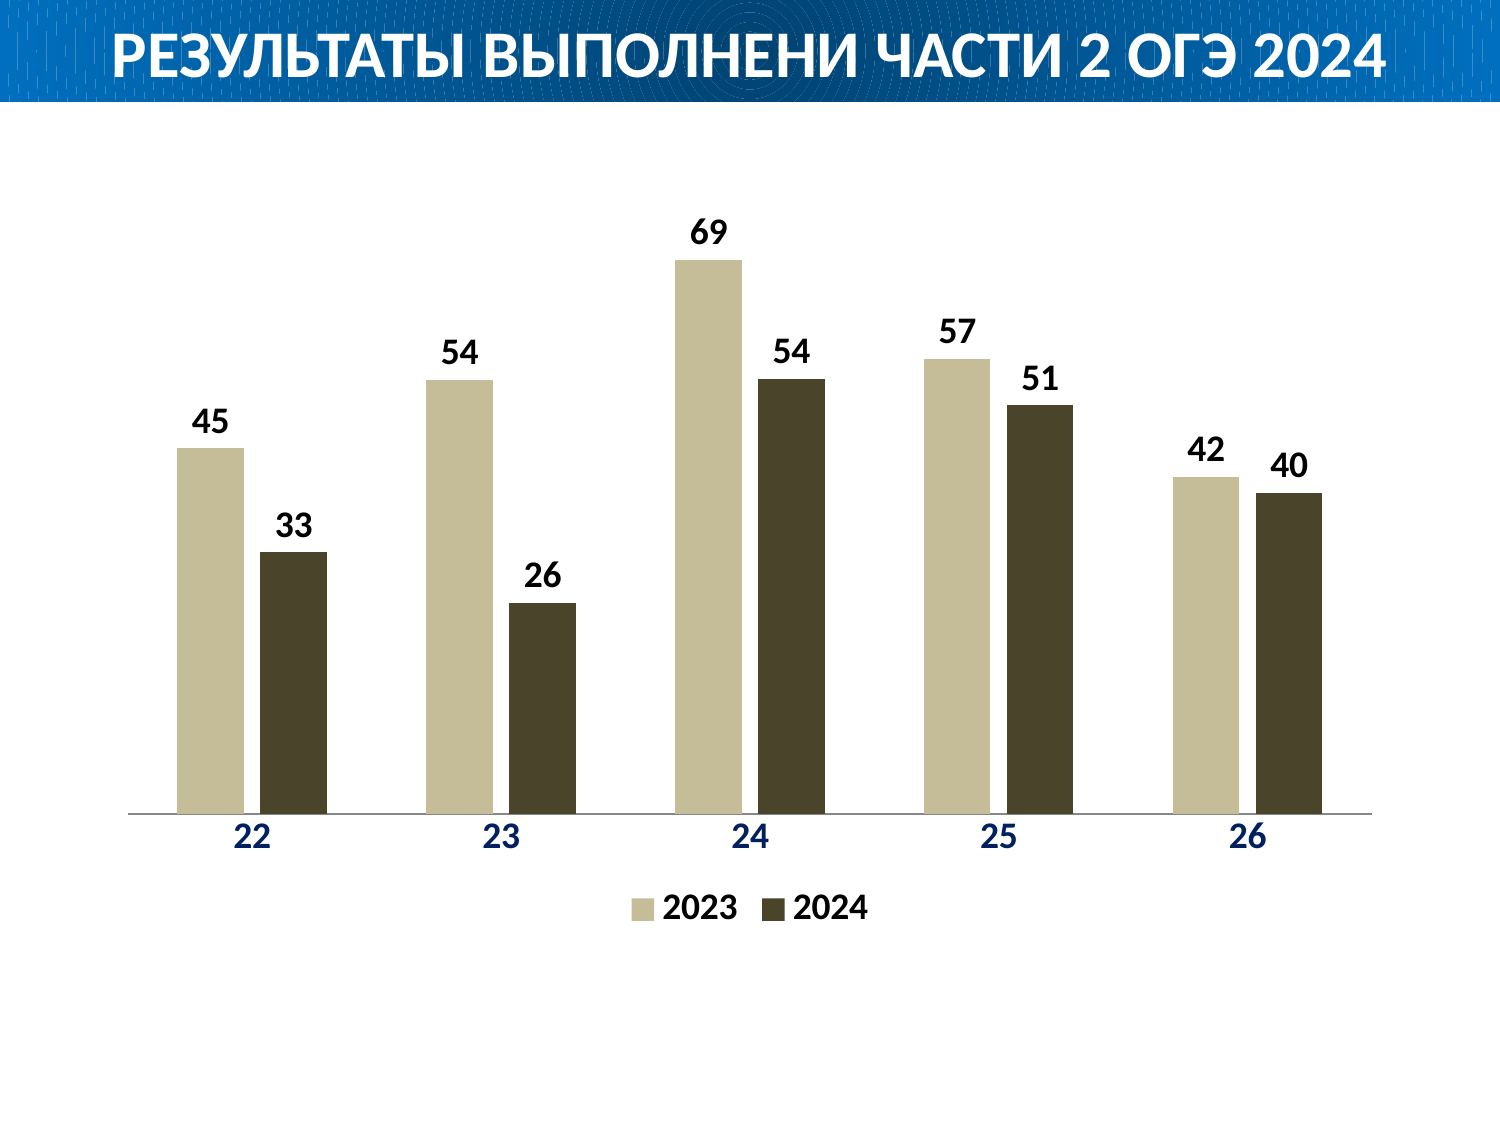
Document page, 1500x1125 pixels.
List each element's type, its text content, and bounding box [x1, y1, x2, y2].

chart [101, 195, 1399, 937]
text_box РЕЗУЛЬТАТЫ ВЫПОЛНЕНИ ЧАСТИ 2 ОГЭ 2024 [0, 0, 1500, 102]
